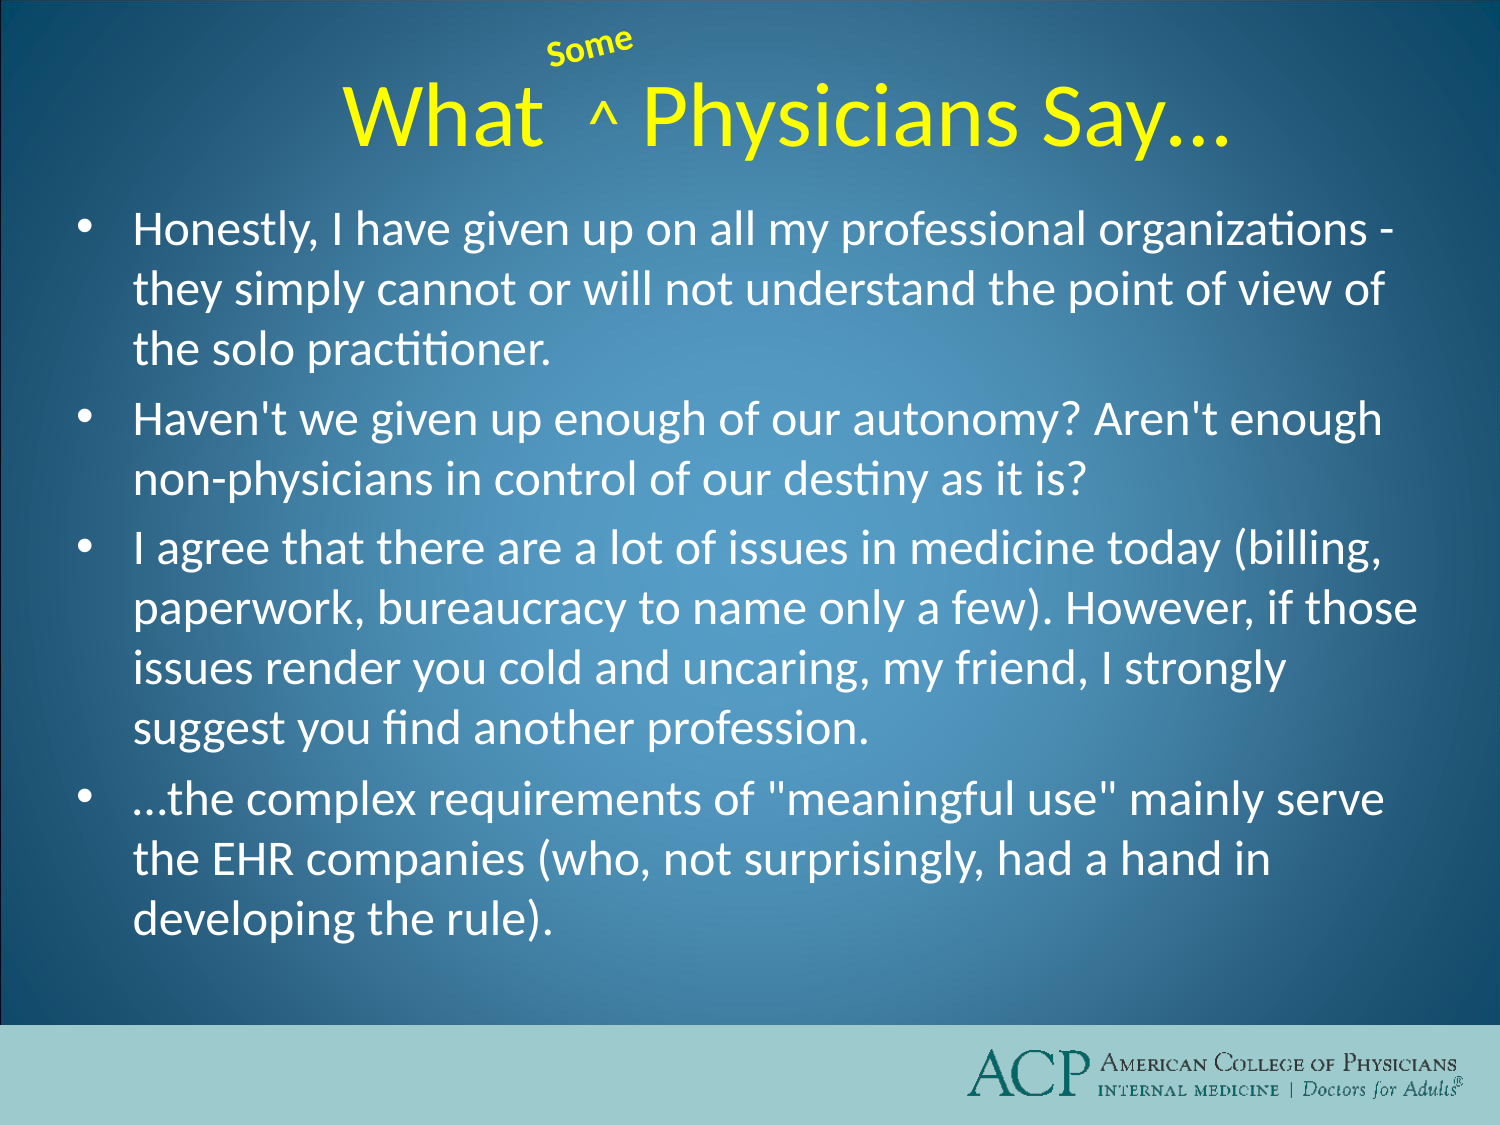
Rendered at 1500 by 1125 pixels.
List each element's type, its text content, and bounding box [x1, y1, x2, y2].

picture [967, 1049, 1463, 1099]
text_box Some [525, 0, 654, 87]
list Honestly, I have given up on all my professional organizations - they simply cannot or will not understand the point of view of the solo practitioner. Haven't we given up enough of our autonomy? Aren't enough non-physicians in control of our destiny as it is? I agree that there are a lot of issues in medicine today (billing, paperwork, bureaucracy to name only a few). However, if those issues render you cold and uncaring, my friend, I strongly suggest you find another profession. …the complex requirements of "meaningful use" mainly serve the EHR companies (who, not surprisingly, had a hand in developing the rule). [60, 187, 1451, 751]
title What ^ Physicians Say… [237, 37, 1337, 182]
picture [0, 0, 1500, 1025]
